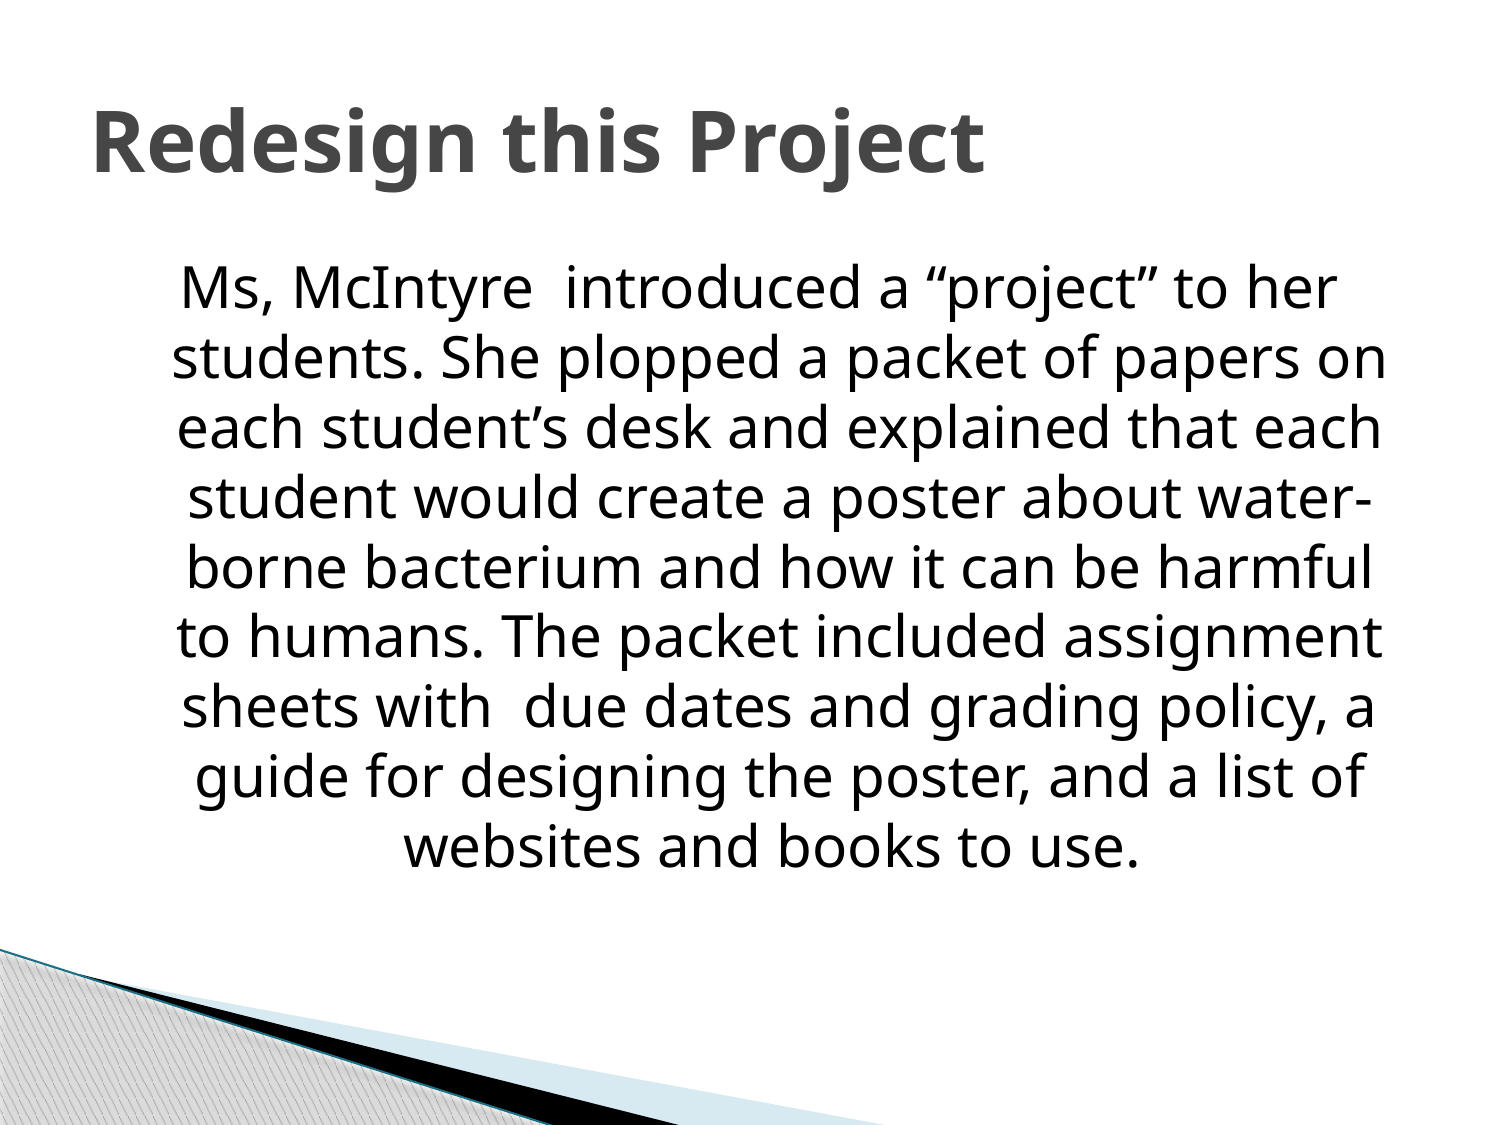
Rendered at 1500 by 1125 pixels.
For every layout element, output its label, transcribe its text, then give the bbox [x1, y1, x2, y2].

list Ms, McIntyre introduced a “project” to her students. She plopped a packet of papers on each student’s desk and explained that each student would create a poster about water-borne bacterium and how it can be harmful to humans. The packet included assignment sheets with due dates and grading policy, a guide for designing the poster, and a list of websites and books to use. [75, 243, 1425, 986]
title Redesign this Project [75, 45, 1425, 233]
